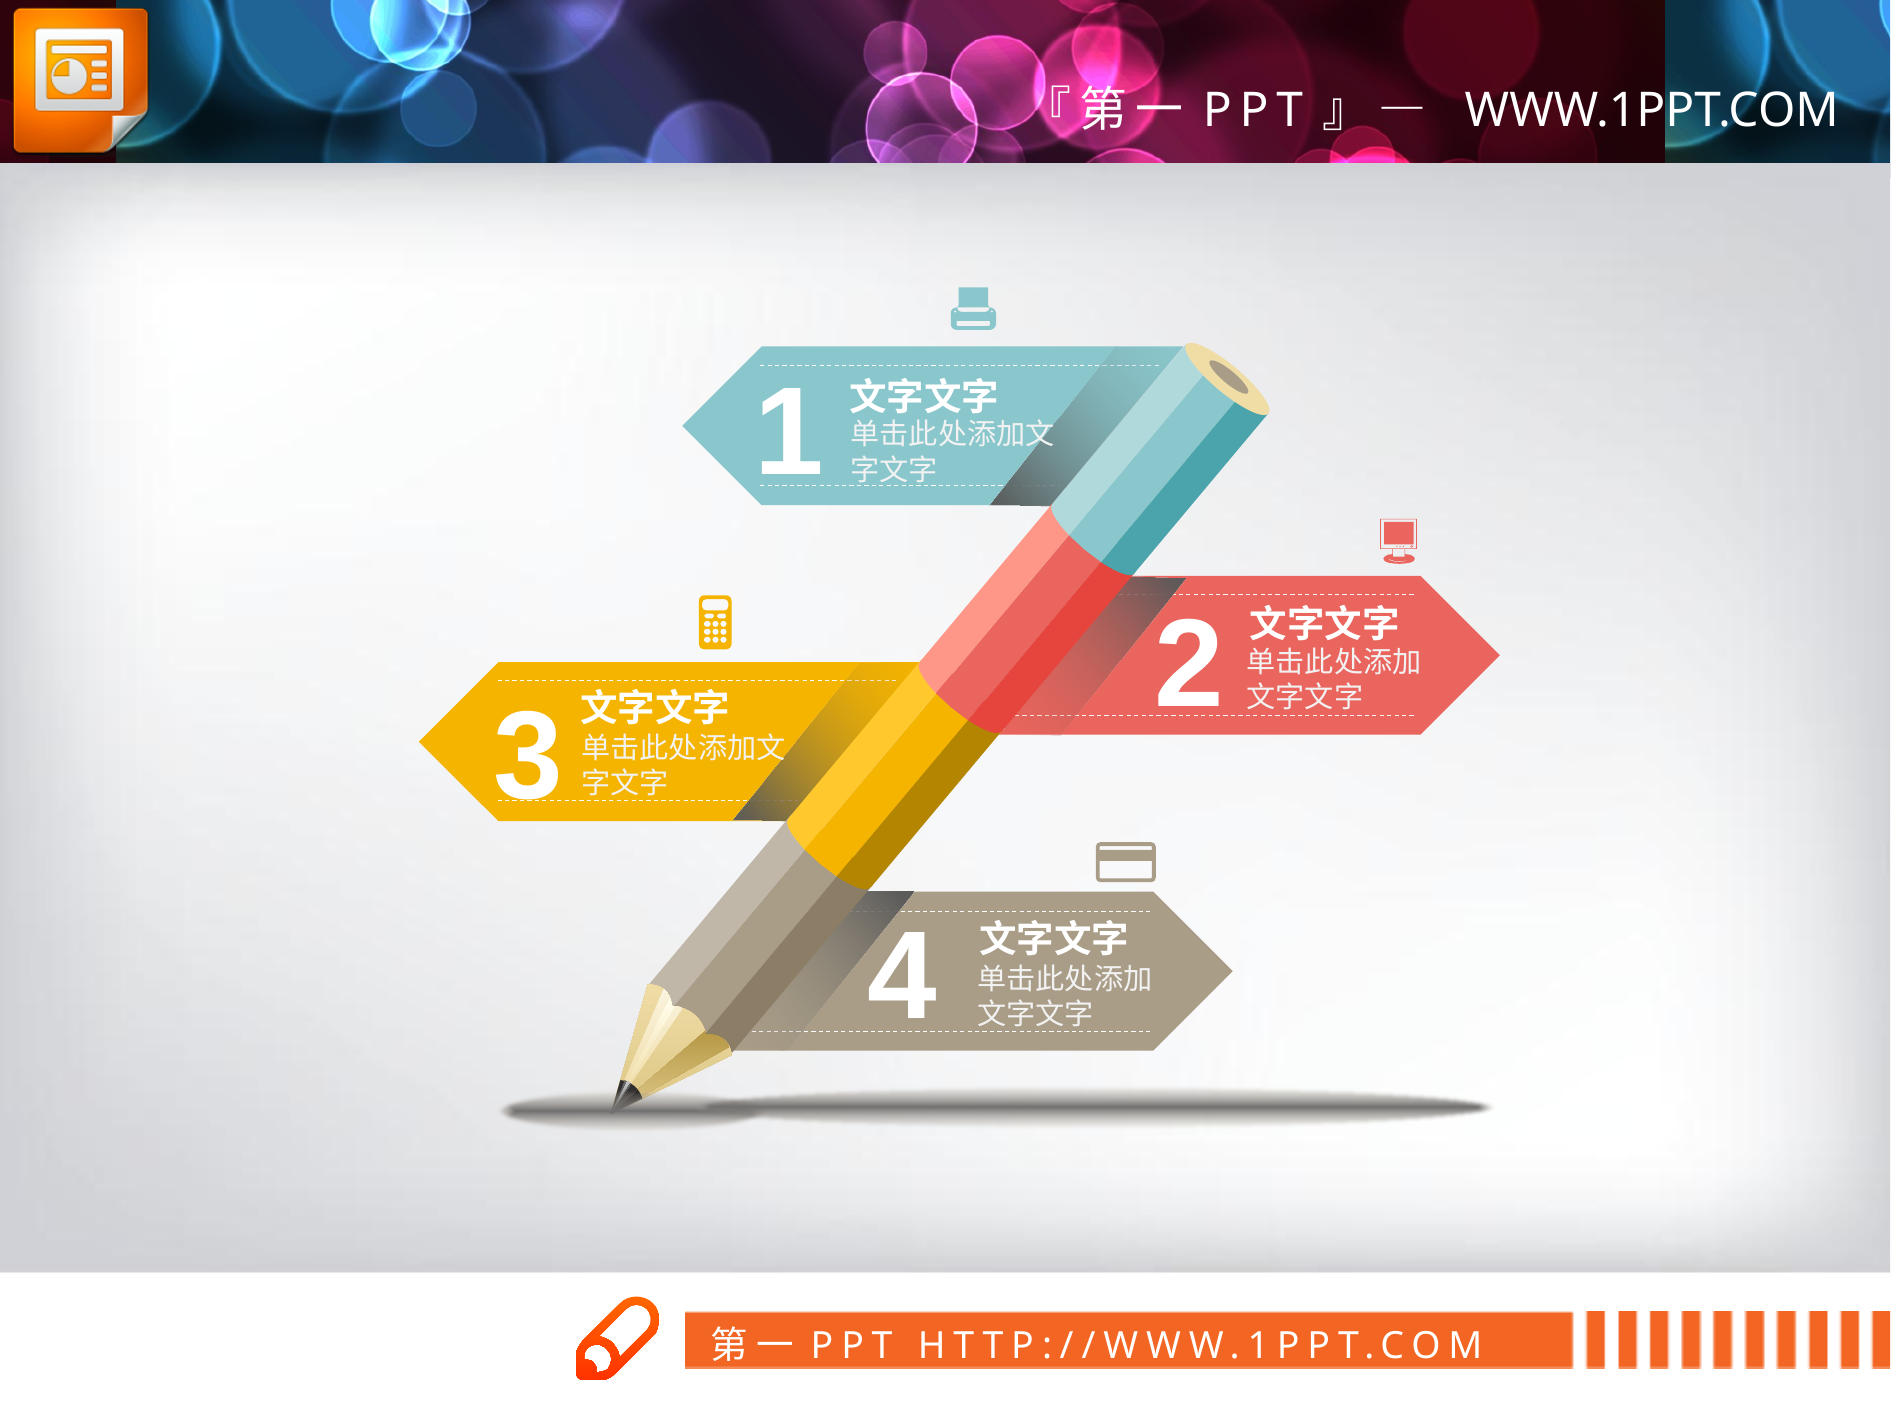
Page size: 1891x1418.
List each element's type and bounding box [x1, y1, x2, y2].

text_box [418, 254, 1501, 1229]
picture [685, 1311, 1891, 1369]
picture [0, 0, 1891, 1275]
